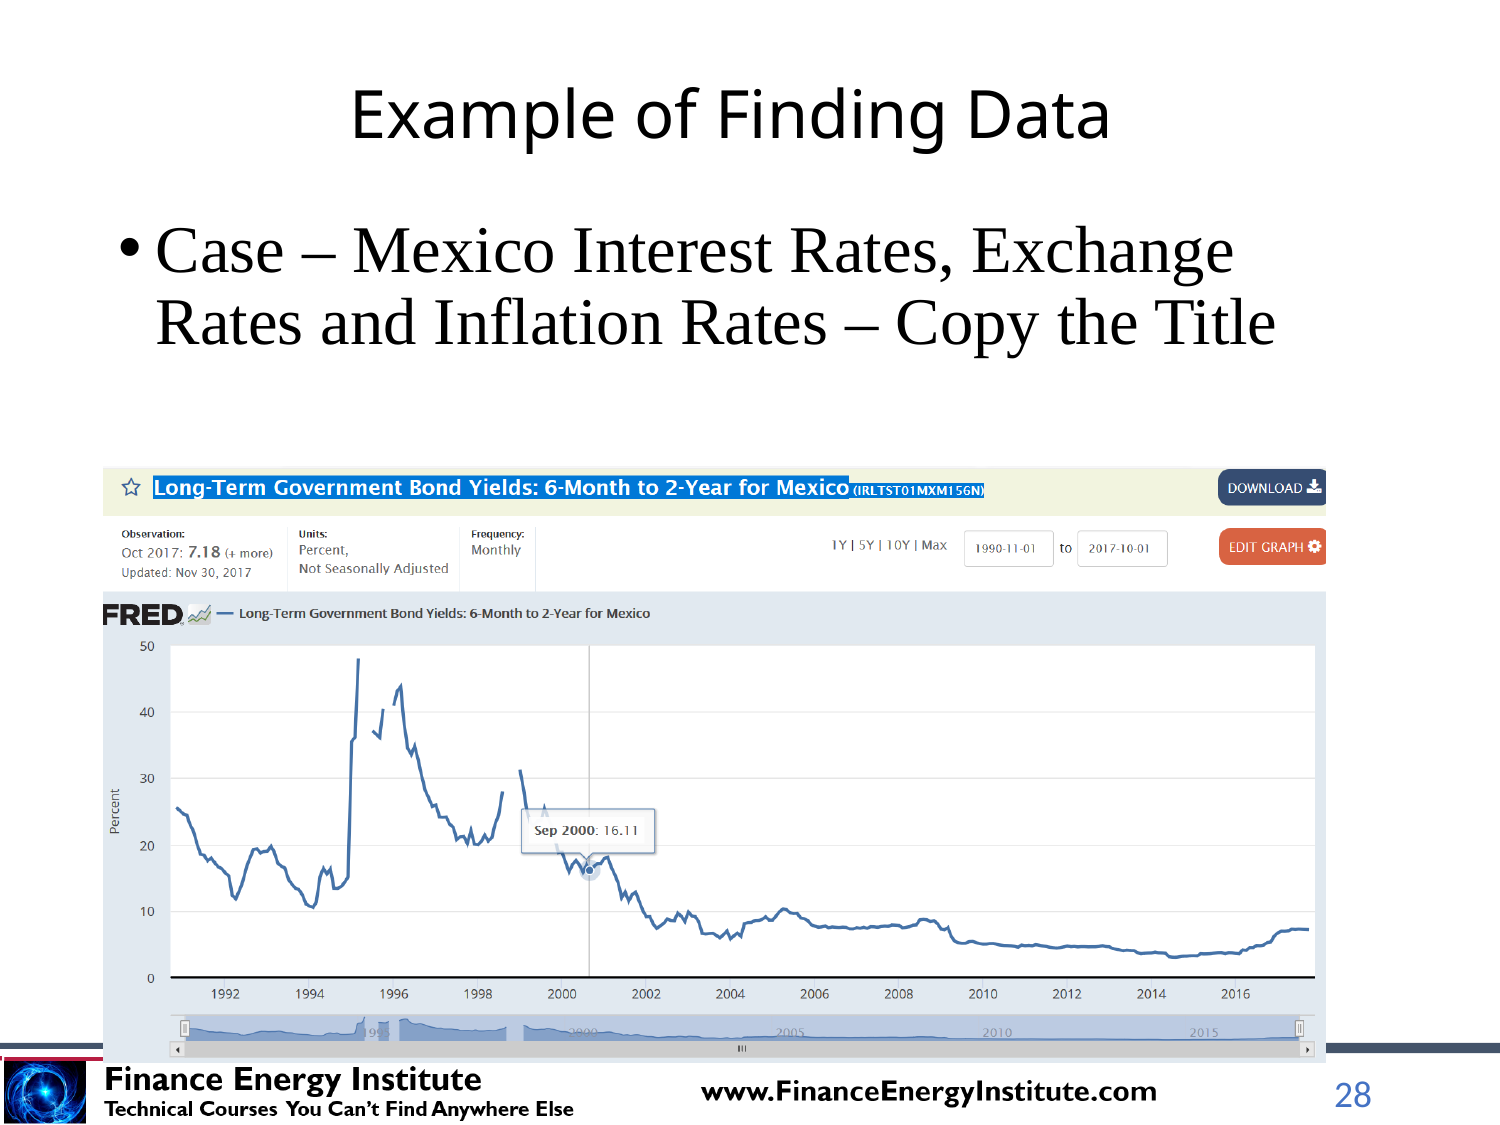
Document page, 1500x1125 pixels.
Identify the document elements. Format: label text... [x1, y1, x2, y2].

picture [696, 1074, 1166, 1112]
picture [0, 466, 1326, 1125]
title Example of Finding Data [103, 59, 1361, 174]
slide_number 28 [1277, 1062, 1429, 1115]
list Case – Mexico Interest Rates, Exchange Rates and Inflation Rates – Copy the Title [103, 207, 1400, 1014]
